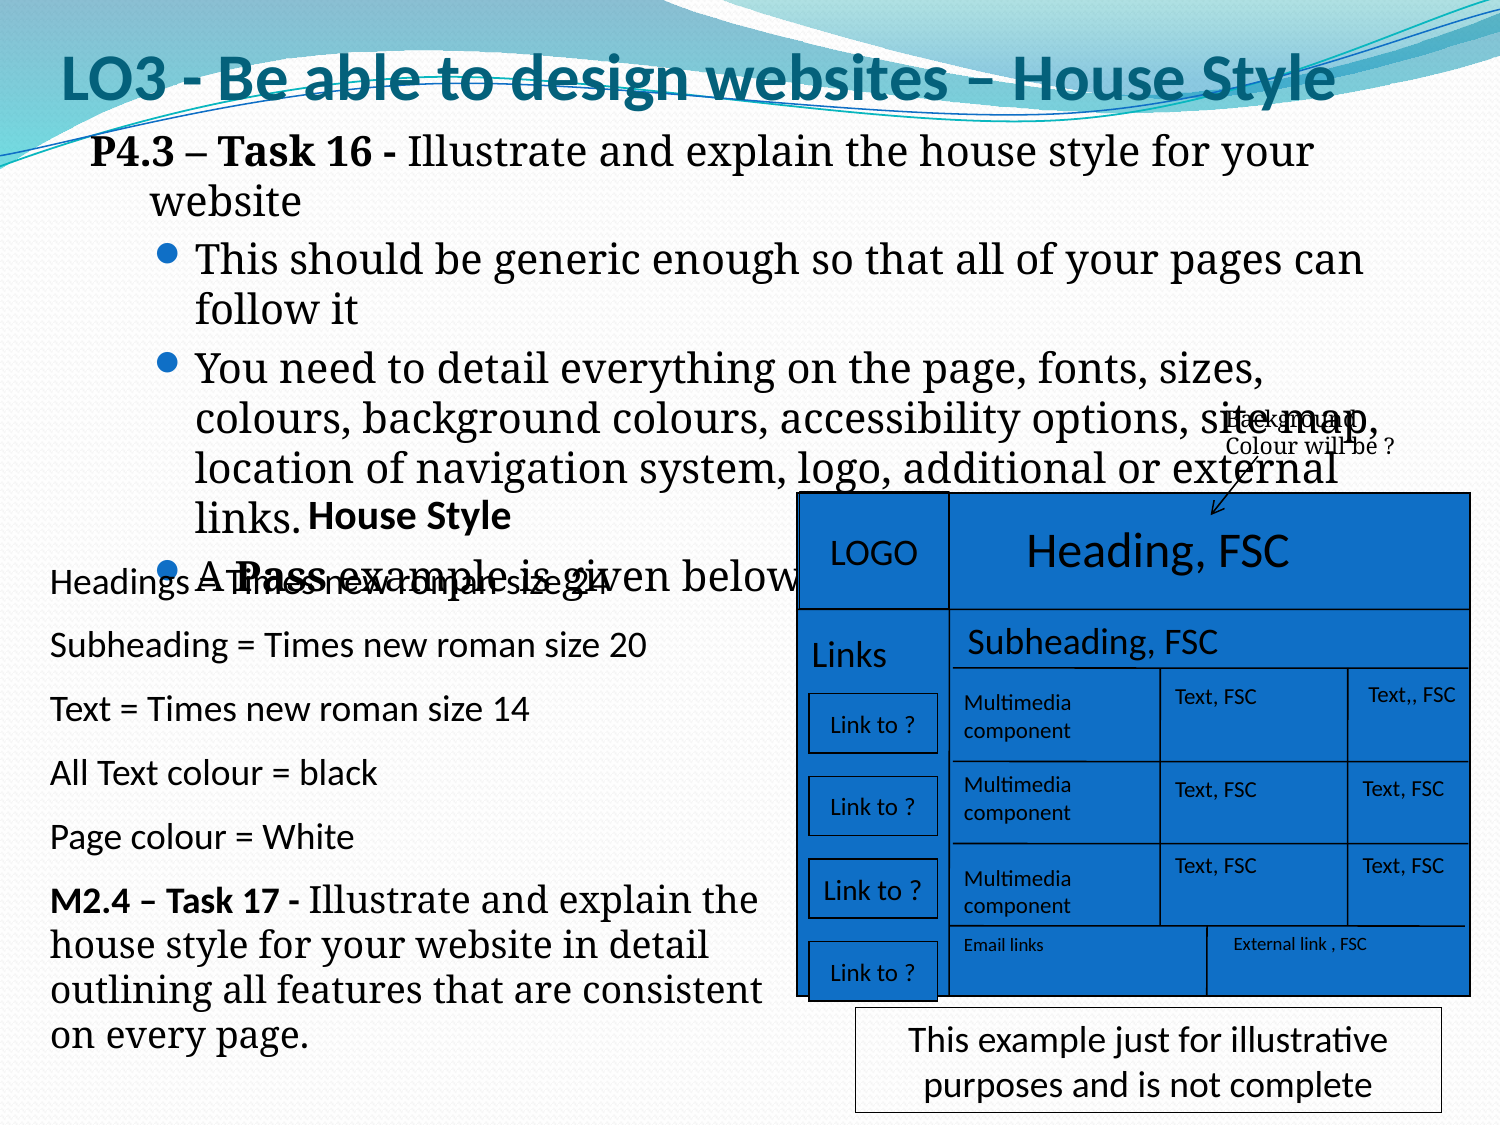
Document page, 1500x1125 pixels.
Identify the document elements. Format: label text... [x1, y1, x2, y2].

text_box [796, 491, 1495, 1001]
text_box House Style Headings = Times new roman size 24 Subheading = Times new roman size 20 Text = Times new roman size 14 All Text colour = black Page colour = White M2.4 – Task 17 - Illustrate and explain the house style for your website in detail outlining all features that are consistent on every page. [35, 480, 786, 1063]
title LO3 - Be able to design websites – House Style [61, 19, 1412, 114]
text_box This example just for illustrative purposes and is not complete [855, 1013, 1442, 1113]
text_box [1210, 455, 1259, 516]
list P4.3 – Task 16 - Illustrate and explain the house style for your website This should be generic enough so that all of your pages can follow it You need to detail everything on the page, fonts, sizes, colours, background colours, accessibility options, site map, location of navigation system, logo, additional or external links. A Pass example is given below. [75, 117, 1425, 970]
text_box Background Colour will be ? [1210, 397, 1435, 467]
